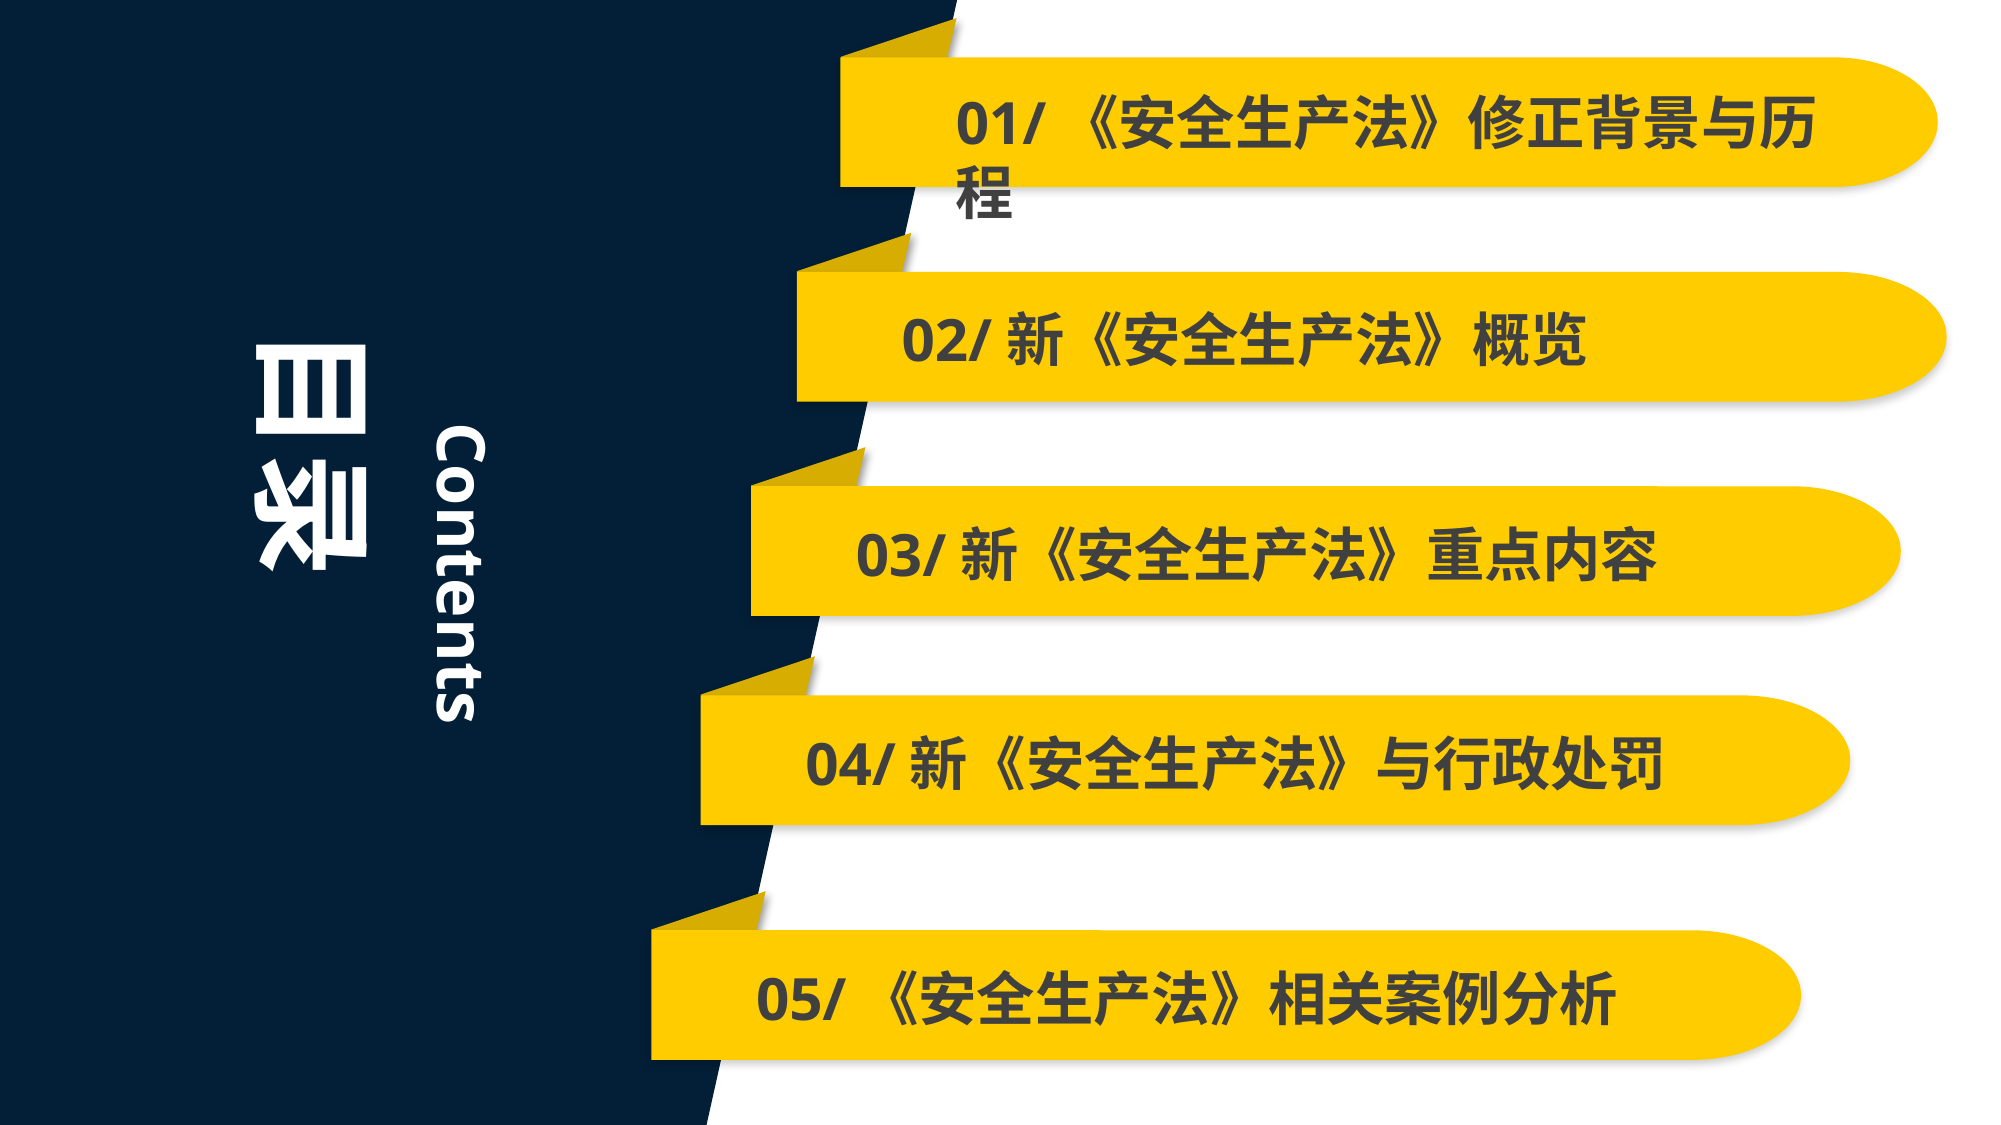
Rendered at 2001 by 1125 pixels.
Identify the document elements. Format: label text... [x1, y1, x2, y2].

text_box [840, 34, 1938, 187]
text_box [700, 672, 1851, 825]
text_box [0, 0, 959, 1125]
text_box Contents [399, 407, 512, 787]
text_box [796, 249, 1947, 402]
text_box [651, 907, 1802, 1060]
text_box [751, 463, 1901, 616]
text_box 目录 [223, 312, 410, 728]
